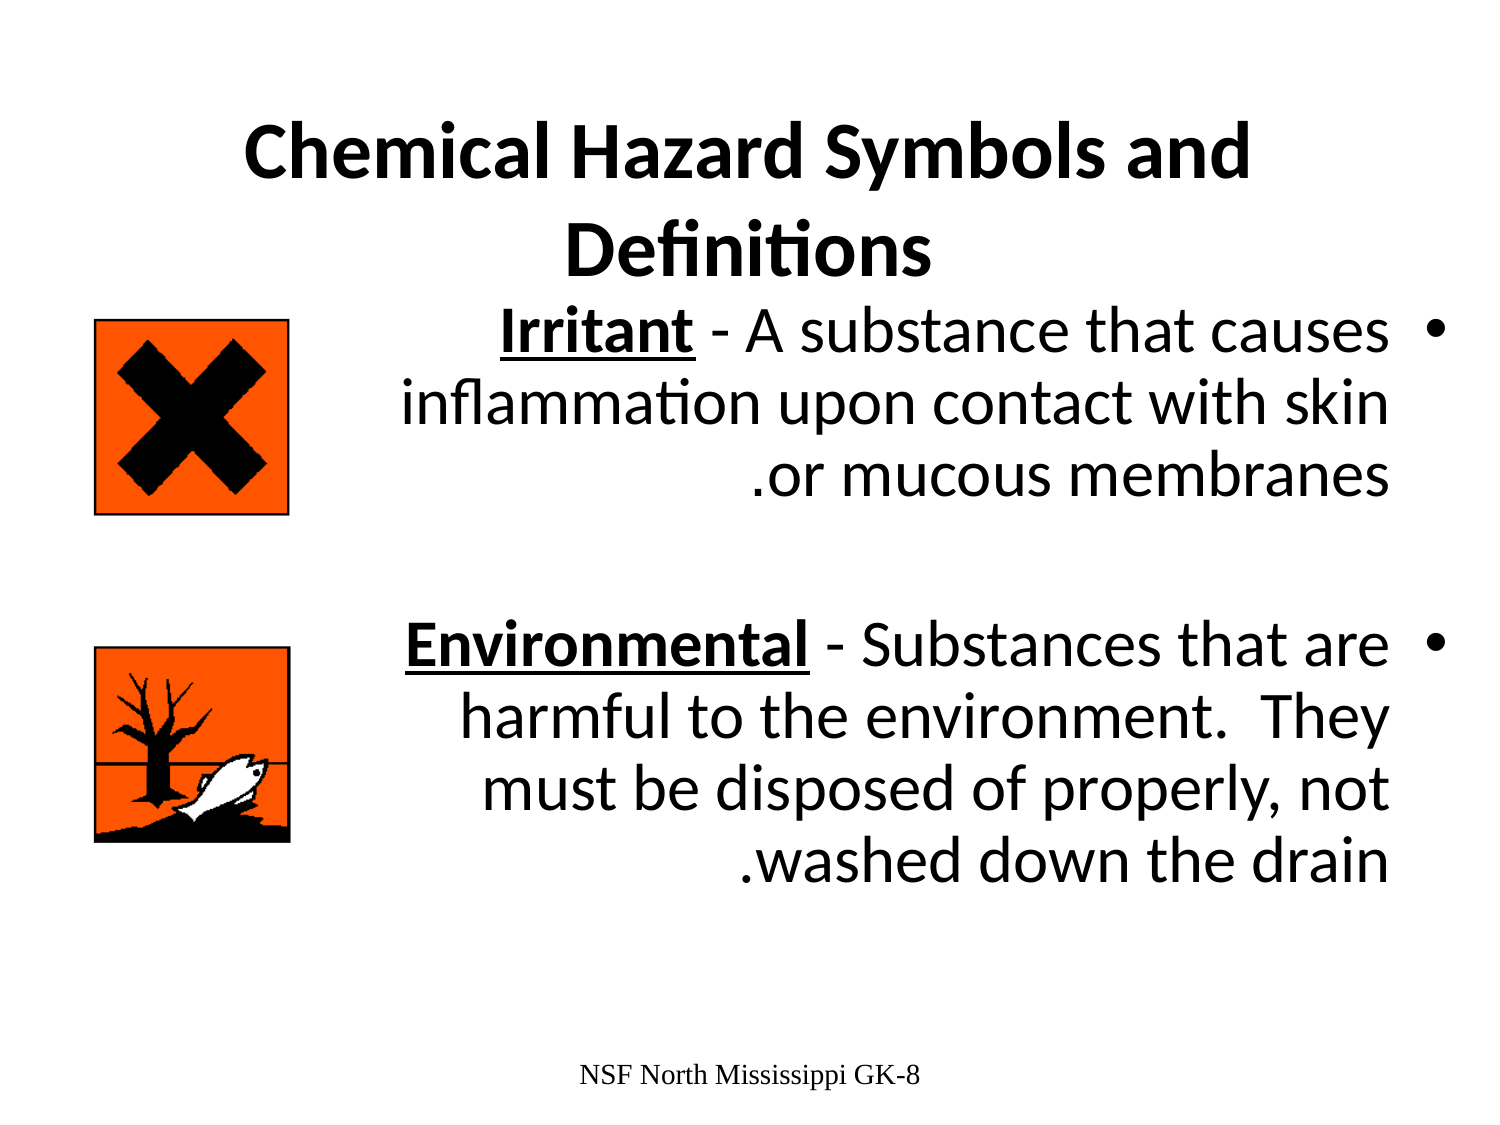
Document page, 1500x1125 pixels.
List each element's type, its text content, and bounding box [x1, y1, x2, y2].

footer NSF North Mississippi GK-8 [512, 1042, 988, 1103]
title Chemical Hazard Symbols and Definitions [93, 89, 1406, 301]
picture [87, 312, 301, 526]
picture [87, 637, 301, 851]
list Irritant - A substance that causes inflammation upon contact with skin or mucous membranes. Environmental - Substances that are harmful to the environment. They must be disposed of properly, not washed down the drain. [324, 287, 1463, 963]
